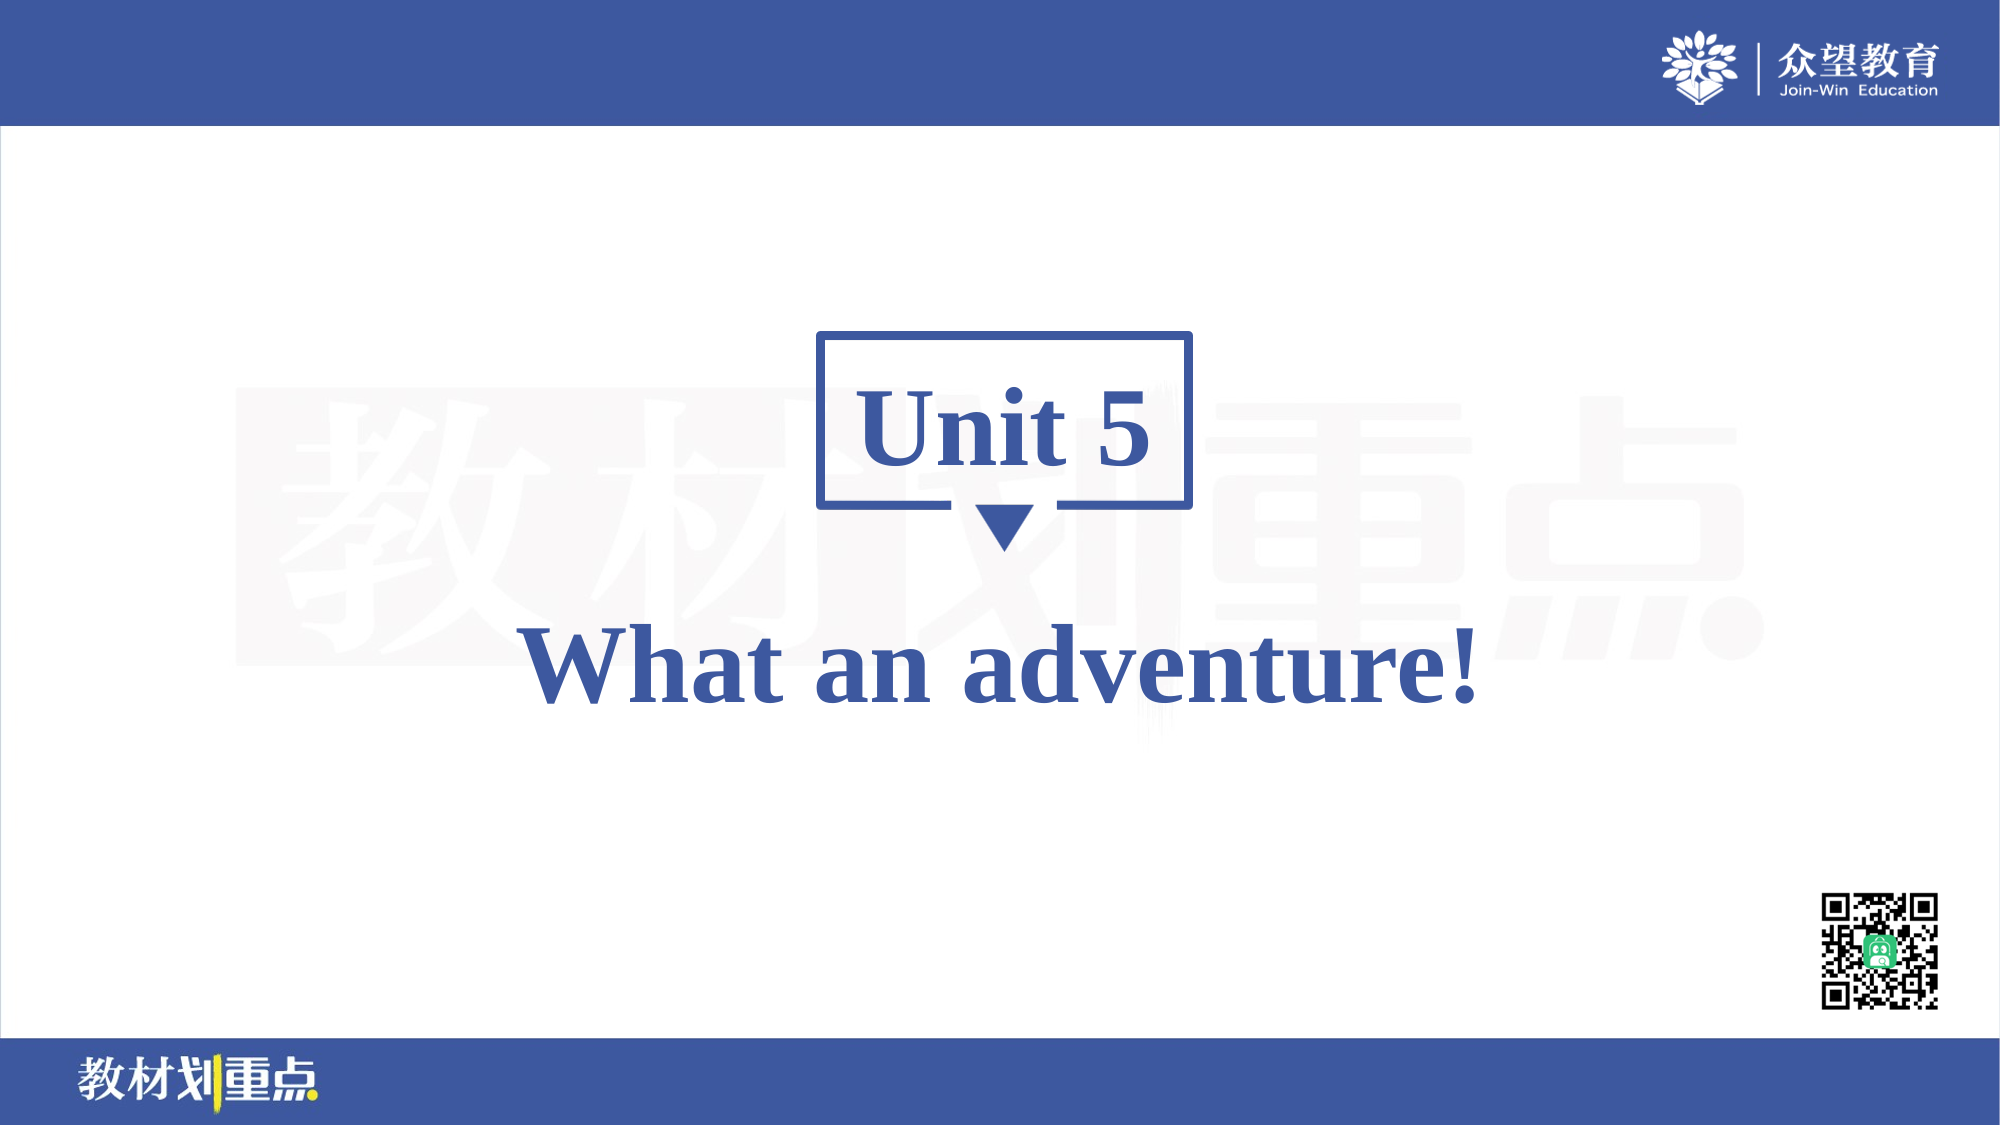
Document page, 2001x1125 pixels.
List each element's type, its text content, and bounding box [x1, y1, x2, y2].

text_box What an adventure! [0, 578, 2000, 732]
picture [0, 732, 2000, 1125]
text_box Unit 5 [814, 341, 1193, 495]
picture [0, 0, 2000, 578]
